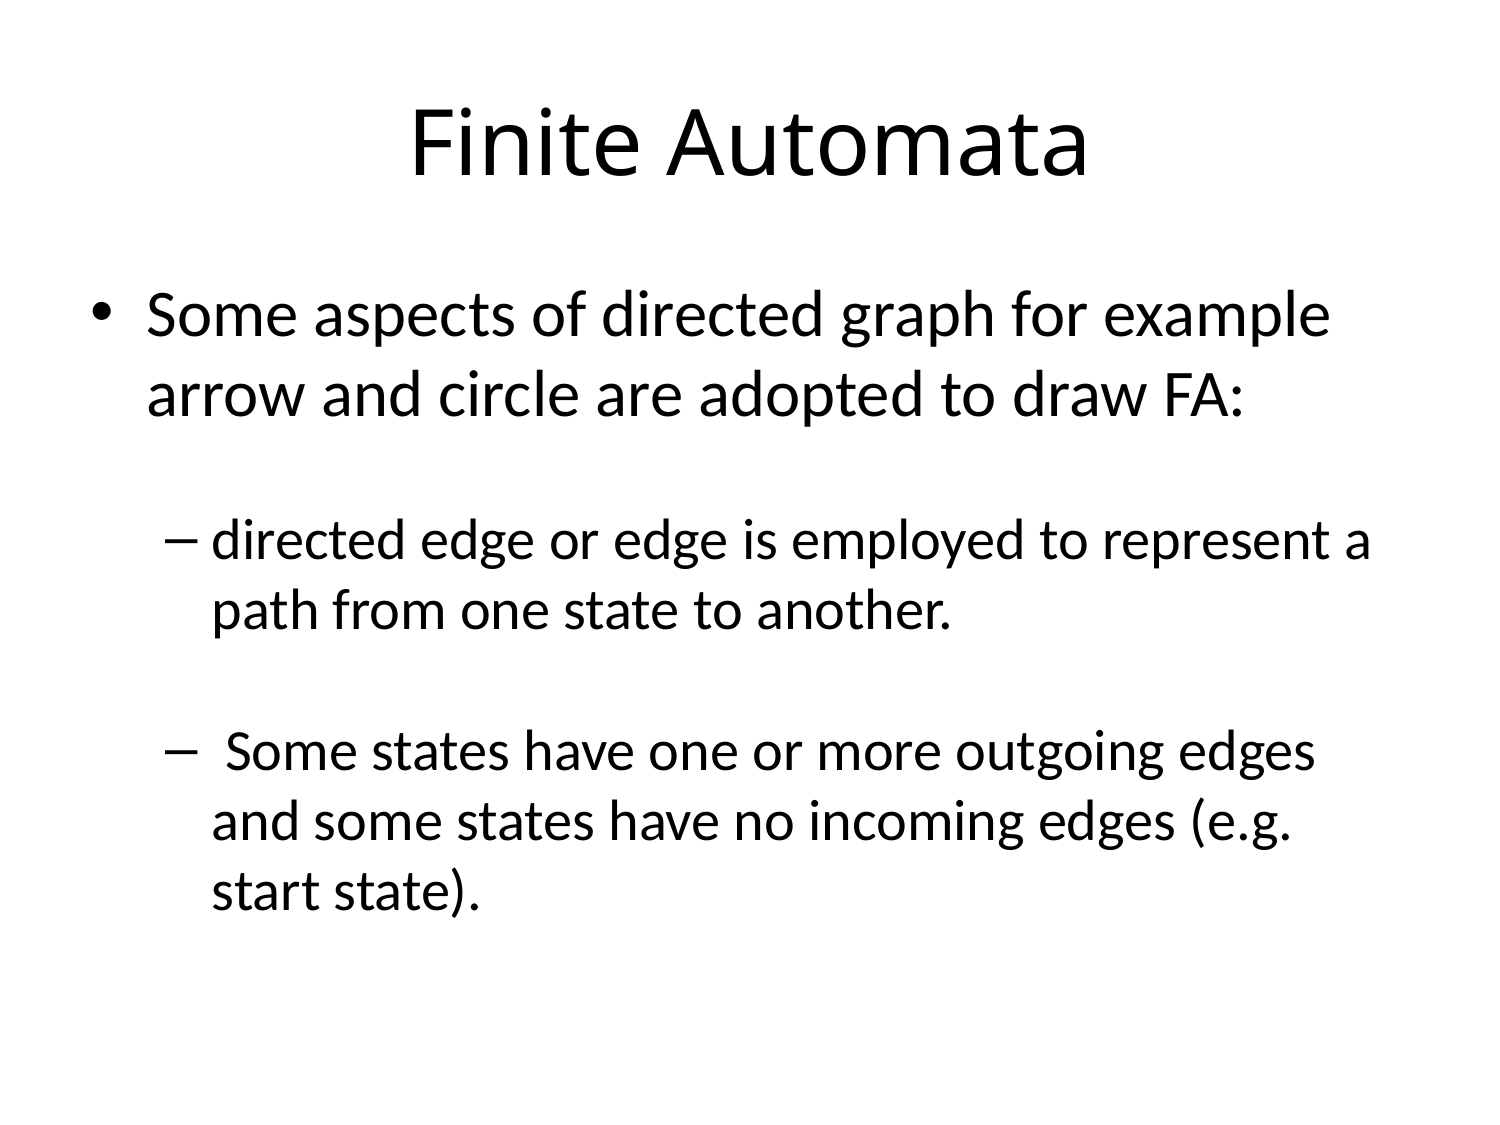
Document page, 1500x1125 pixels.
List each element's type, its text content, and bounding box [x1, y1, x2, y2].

title Finite Automata [75, 45, 1425, 233]
list Some aspects of directed graph for example arrow and circle are adopted to draw FA: directed edge or edge is employed to represent a path from one state to another. Some states have one or more outgoing edges and some states have no incoming edges (e.g. start state). [75, 262, 1425, 1005]
